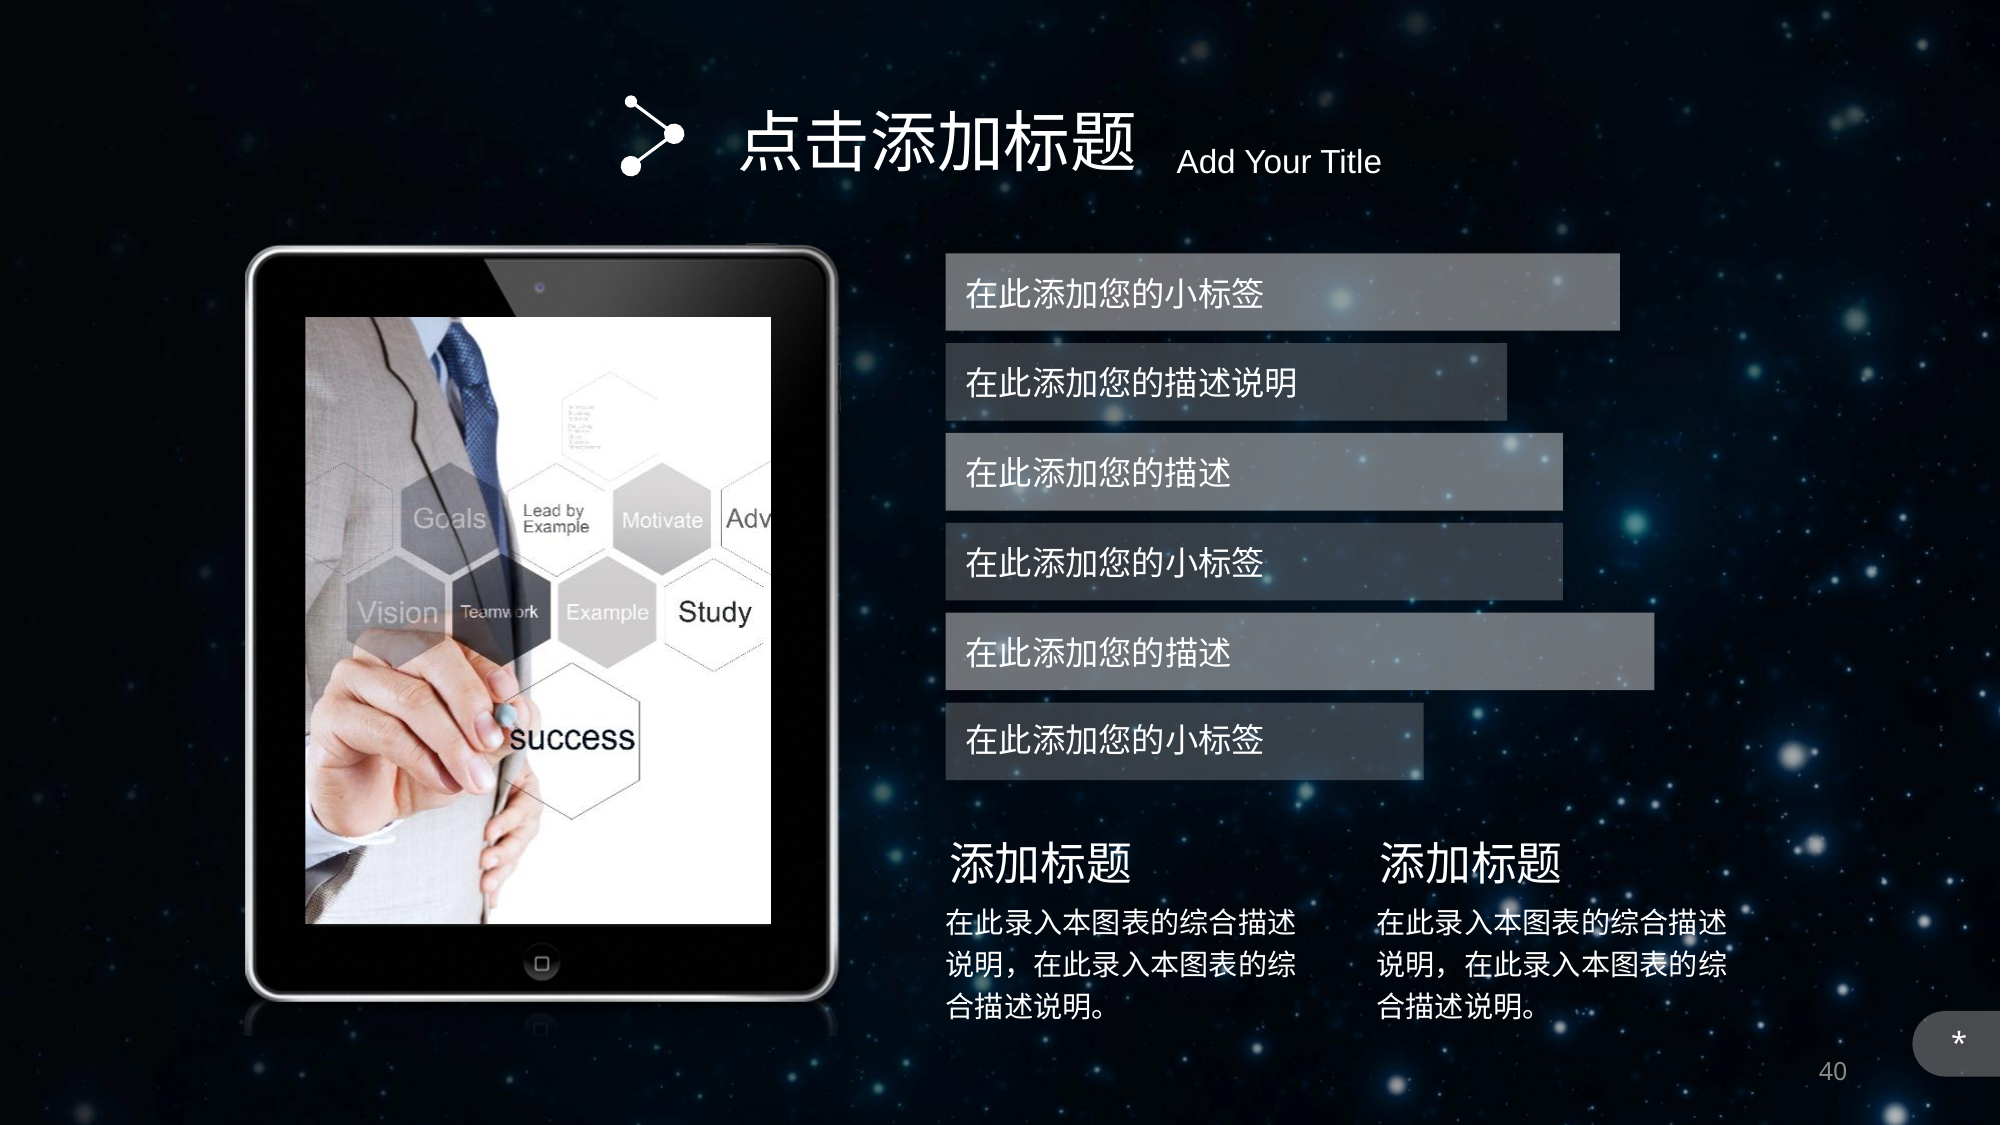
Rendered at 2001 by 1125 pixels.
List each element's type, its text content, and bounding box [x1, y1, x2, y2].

text_box 在此录入本图表的综合描述说明，在此录入本图表的综合描述说明。 [930, 890, 1337, 1032]
text_box 在此录入本图表的综合描述说明，在此录入本图表的综合描述说明。 [1361, 890, 1768, 1032]
text_box [945, 522, 1563, 601]
text_box 在此添加您的描述 [954, 446, 1474, 498]
text_box [945, 612, 1655, 691]
text_box 在此添加您的描述说明 [954, 356, 1451, 408]
text_box [945, 702, 1424, 781]
text_box 点击添加标题 [722, 92, 1153, 188]
text_box 在此添加您的小标签 [954, 713, 1354, 765]
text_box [630, 101, 675, 167]
text_box 在此添加您的小标签 [954, 267, 1464, 319]
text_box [208, 220, 867, 1036]
text_box [945, 432, 1563, 511]
text_box 在此添加您的小标签 [954, 536, 1511, 588]
slide_number 40 [1412, 1042, 1863, 1103]
text_box [1912, 1010, 2000, 1077]
text_box Add Your Title [1161, 132, 1541, 188]
text_box * [1925, 1018, 2000, 1065]
text_box 添加标题 [1364, 827, 1579, 890]
text_box 在此添加您的描述 [954, 626, 1580, 678]
picture [0, 0, 2000, 1125]
text_box 添加标题 [934, 827, 1148, 890]
text_box [945, 253, 1620, 331]
text_box [945, 343, 1508, 421]
